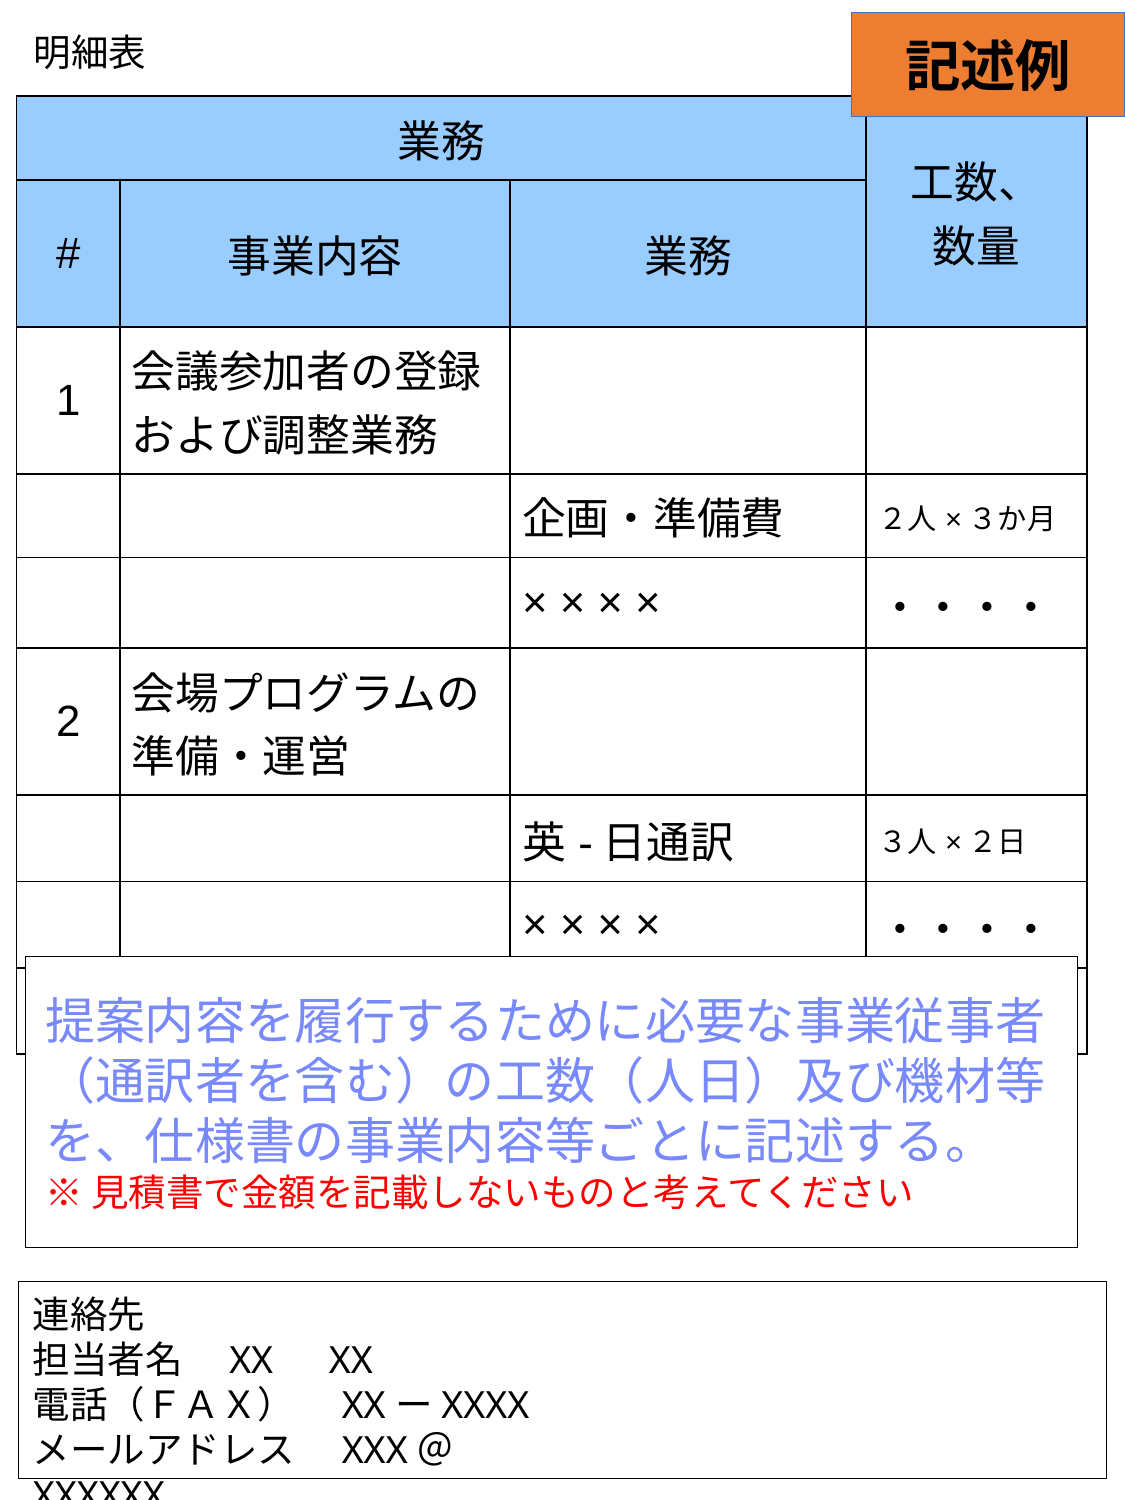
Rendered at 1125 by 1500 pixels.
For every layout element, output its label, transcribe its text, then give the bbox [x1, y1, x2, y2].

table_cell [511, 328, 865, 473]
table_cell [121, 882, 509, 956]
table_cell [17, 796, 119, 881]
text_box 提案内容を履行するために必要な事業従事者（通訳者を含む）の工数（人日）及び機材等を、仕様書の事業内容等ごとに記述する。 ※見積書で金額を記載しないものと考えてください [25, 956, 1078, 1248]
table_cell ・・・・ [867, 882, 1086, 967]
table_cell # [17, 181, 119, 326]
table_header 工数、 数量 [867, 117, 1086, 326]
table_cell [867, 328, 1086, 473]
table_cell ３人×２日 [867, 796, 1086, 881]
table_cell 事業内容 [121, 181, 509, 326]
table_cell ・・・・ [867, 558, 1086, 647]
text_box [18, 1281, 1107, 1479]
table_header 業務 [17, 97, 865, 179]
table_cell 会場プログラムの準備・運営 [121, 649, 509, 794]
text_box 記述例 [851, 12, 1125, 117]
table_cell ・・・・ [1078, 969, 1086, 1053]
text_box 明細表 [19, 21, 162, 81]
text_box 連絡先 担当者名 XX XX 電話（ＦＡＸ） XXーXXXX メールアドレス XXX＠XXXXXX [18, 1283, 581, 1500]
table_cell [17, 475, 119, 557]
table_cell [121, 475, 509, 557]
table_cell × × × × [511, 558, 865, 647]
table_cell × × × × [511, 882, 865, 956]
table_cell [867, 649, 1086, 794]
table_cell [17, 969, 25, 1053]
table_cell 会議参加者の登録および調整業務 [121, 328, 509, 473]
table_cell [17, 558, 119, 647]
table_cell 2 [17, 649, 119, 794]
table_cell [17, 882, 119, 967]
table_cell ２人×３か月 [867, 475, 1086, 557]
table_cell 1 [17, 328, 119, 473]
table_cell [121, 796, 509, 881]
table_cell [511, 649, 865, 794]
table_cell [121, 558, 509, 647]
table_cell 業務 [511, 181, 865, 326]
table_cell 企画・準備費 [511, 475, 865, 557]
table_cell 英-日通訳 [511, 796, 865, 881]
